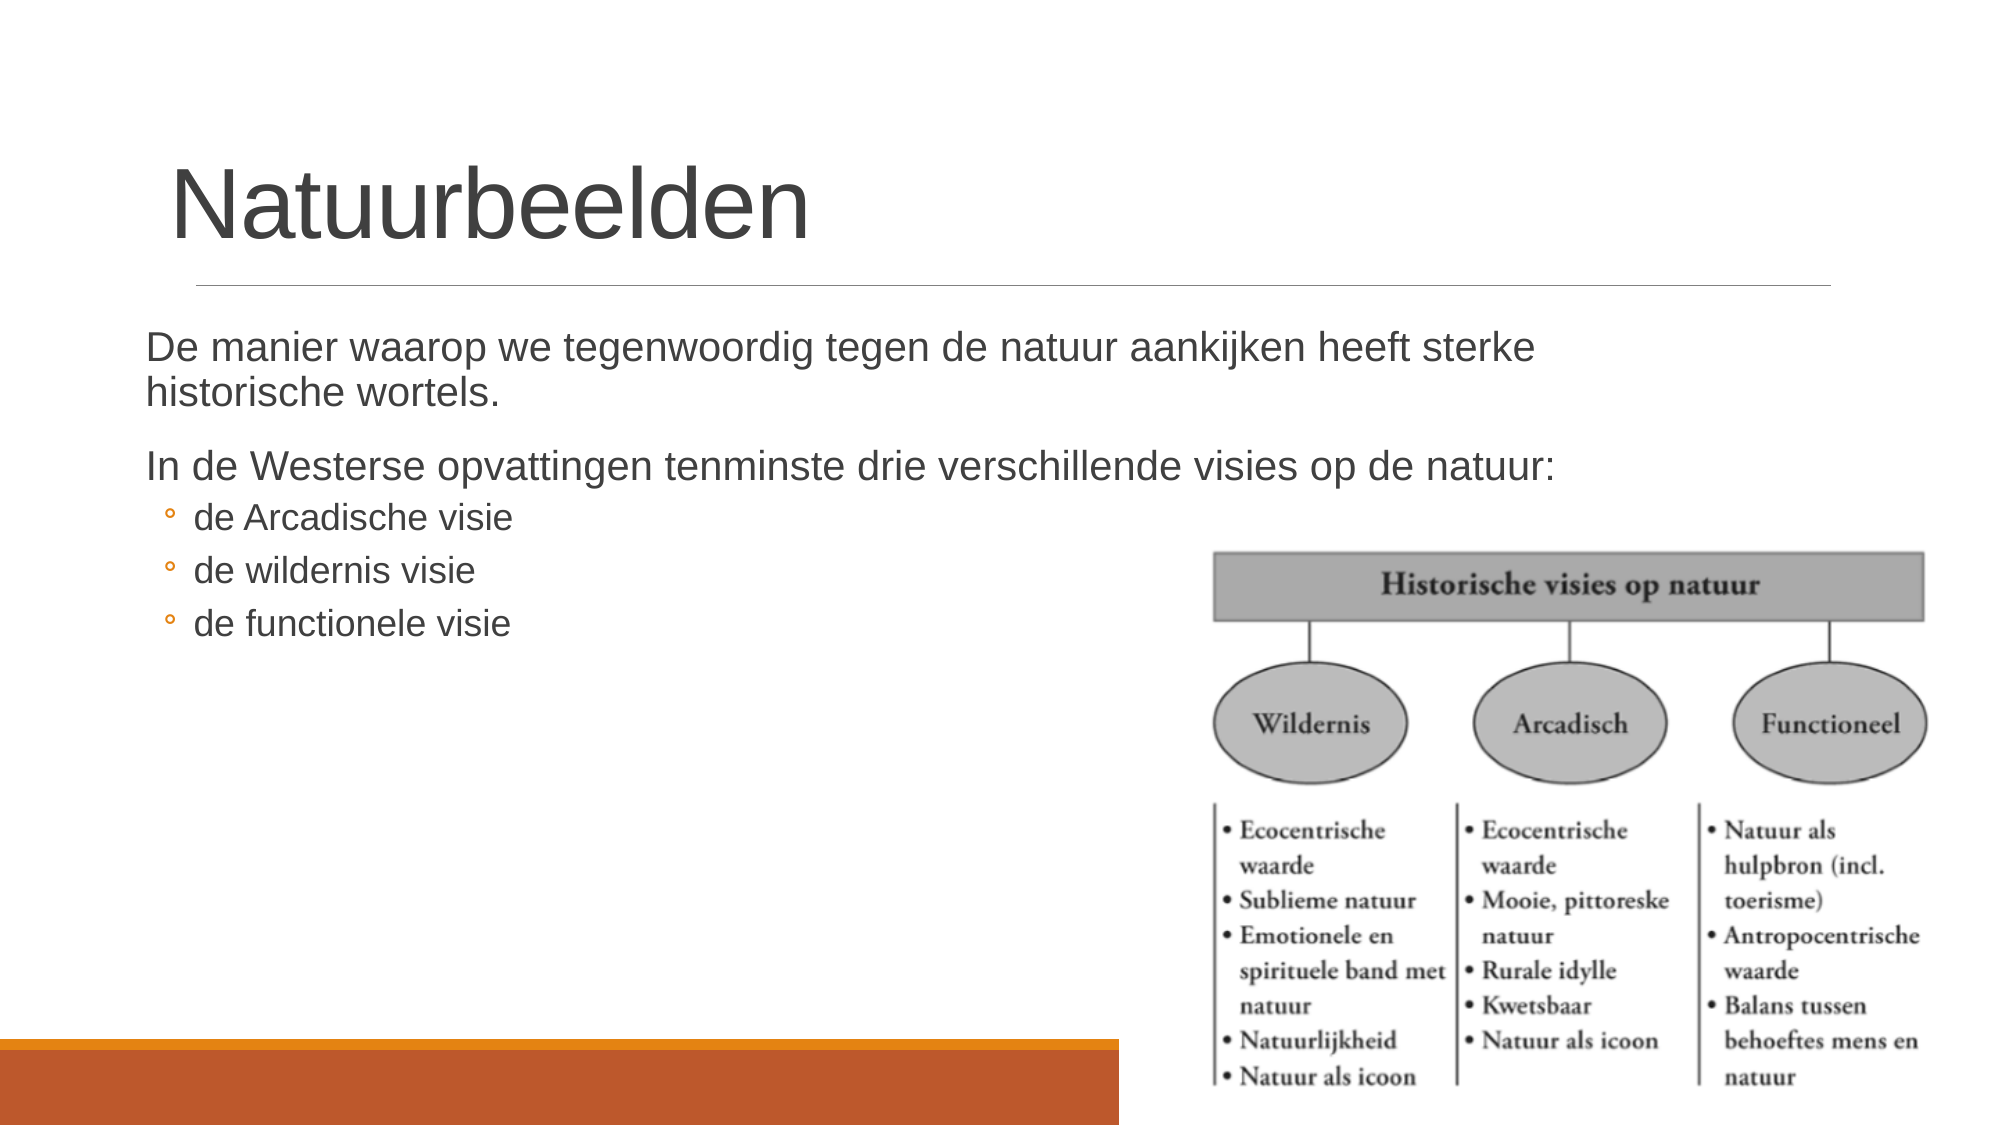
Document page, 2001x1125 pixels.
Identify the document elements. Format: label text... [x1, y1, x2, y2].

list De manier waarop we tegenwoordig tegen de natuur aankijken heeft sterke historische wortels. In de Westerse opvattingen tenminste drie verschillende visies op de natuur: de Arcadische visie de wildernis visie de functionele visie [130, 317, 1590, 796]
picture [1118, 526, 2000, 1125]
title Natuurbeelden [154, 66, 1655, 267]
